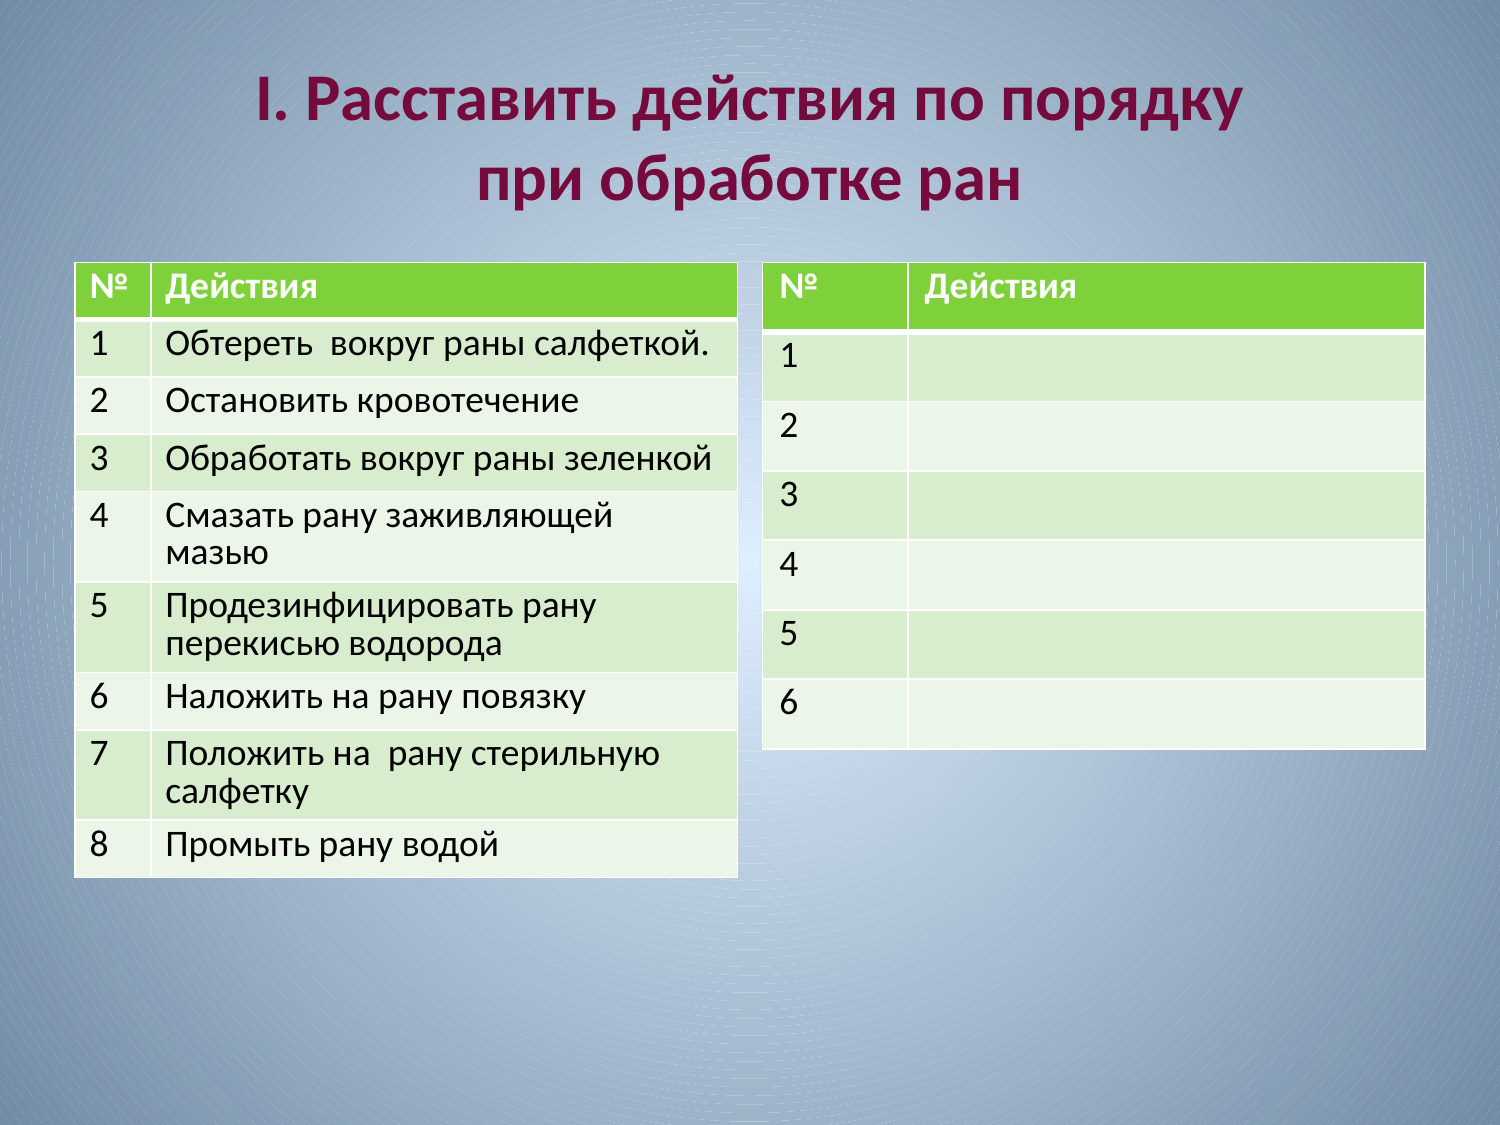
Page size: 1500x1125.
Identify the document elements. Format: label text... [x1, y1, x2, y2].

table_cell [909, 402, 1424, 470]
table_header № [76, 263, 150, 317]
table_cell [909, 680, 1424, 748]
table_cell 8 [76, 821, 150, 877]
table_cell 3 [76, 435, 150, 491]
table_cell 4 [76, 492, 150, 581]
table_cell 6 [763, 680, 907, 748]
table_cell [909, 611, 1424, 678]
table_cell [909, 335, 1424, 401]
table_cell Наложить на рану повязку [152, 673, 737, 729]
table_cell 6 [76, 673, 150, 729]
table_cell Обтереть вокруг раны салфеткой. [152, 322, 737, 376]
table_cell Остановить кровотечение [152, 378, 737, 433]
table_cell 5 [76, 583, 150, 672]
table_cell Положить на рану стерильную салфетку [152, 731, 737, 819]
table_cell [909, 541, 1424, 609]
table_header № [763, 263, 907, 329]
title I. Расставить действия по порядку при обработке ран [75, 45, 1425, 233]
table_cell 2 [763, 402, 907, 470]
table_header Действия [909, 263, 1424, 329]
table_cell 1 [763, 335, 907, 401]
table_cell Продезинфицировать рану перекисью водорода [152, 583, 737, 672]
table_cell 2 [76, 378, 150, 433]
table_cell 7 [76, 731, 150, 819]
table_cell 1 [76, 322, 150, 376]
table_cell Обработать вокруг раны зеленкой [152, 435, 737, 491]
table_cell Промыть рану водой [152, 821, 737, 877]
table_cell 5 [763, 611, 907, 678]
table_cell [909, 472, 1424, 539]
table_header Действия [152, 263, 737, 317]
table_cell Смазать рану заживляющей мазью [152, 492, 737, 581]
table_cell 4 [763, 541, 907, 609]
table_cell 3 [763, 472, 907, 539]
